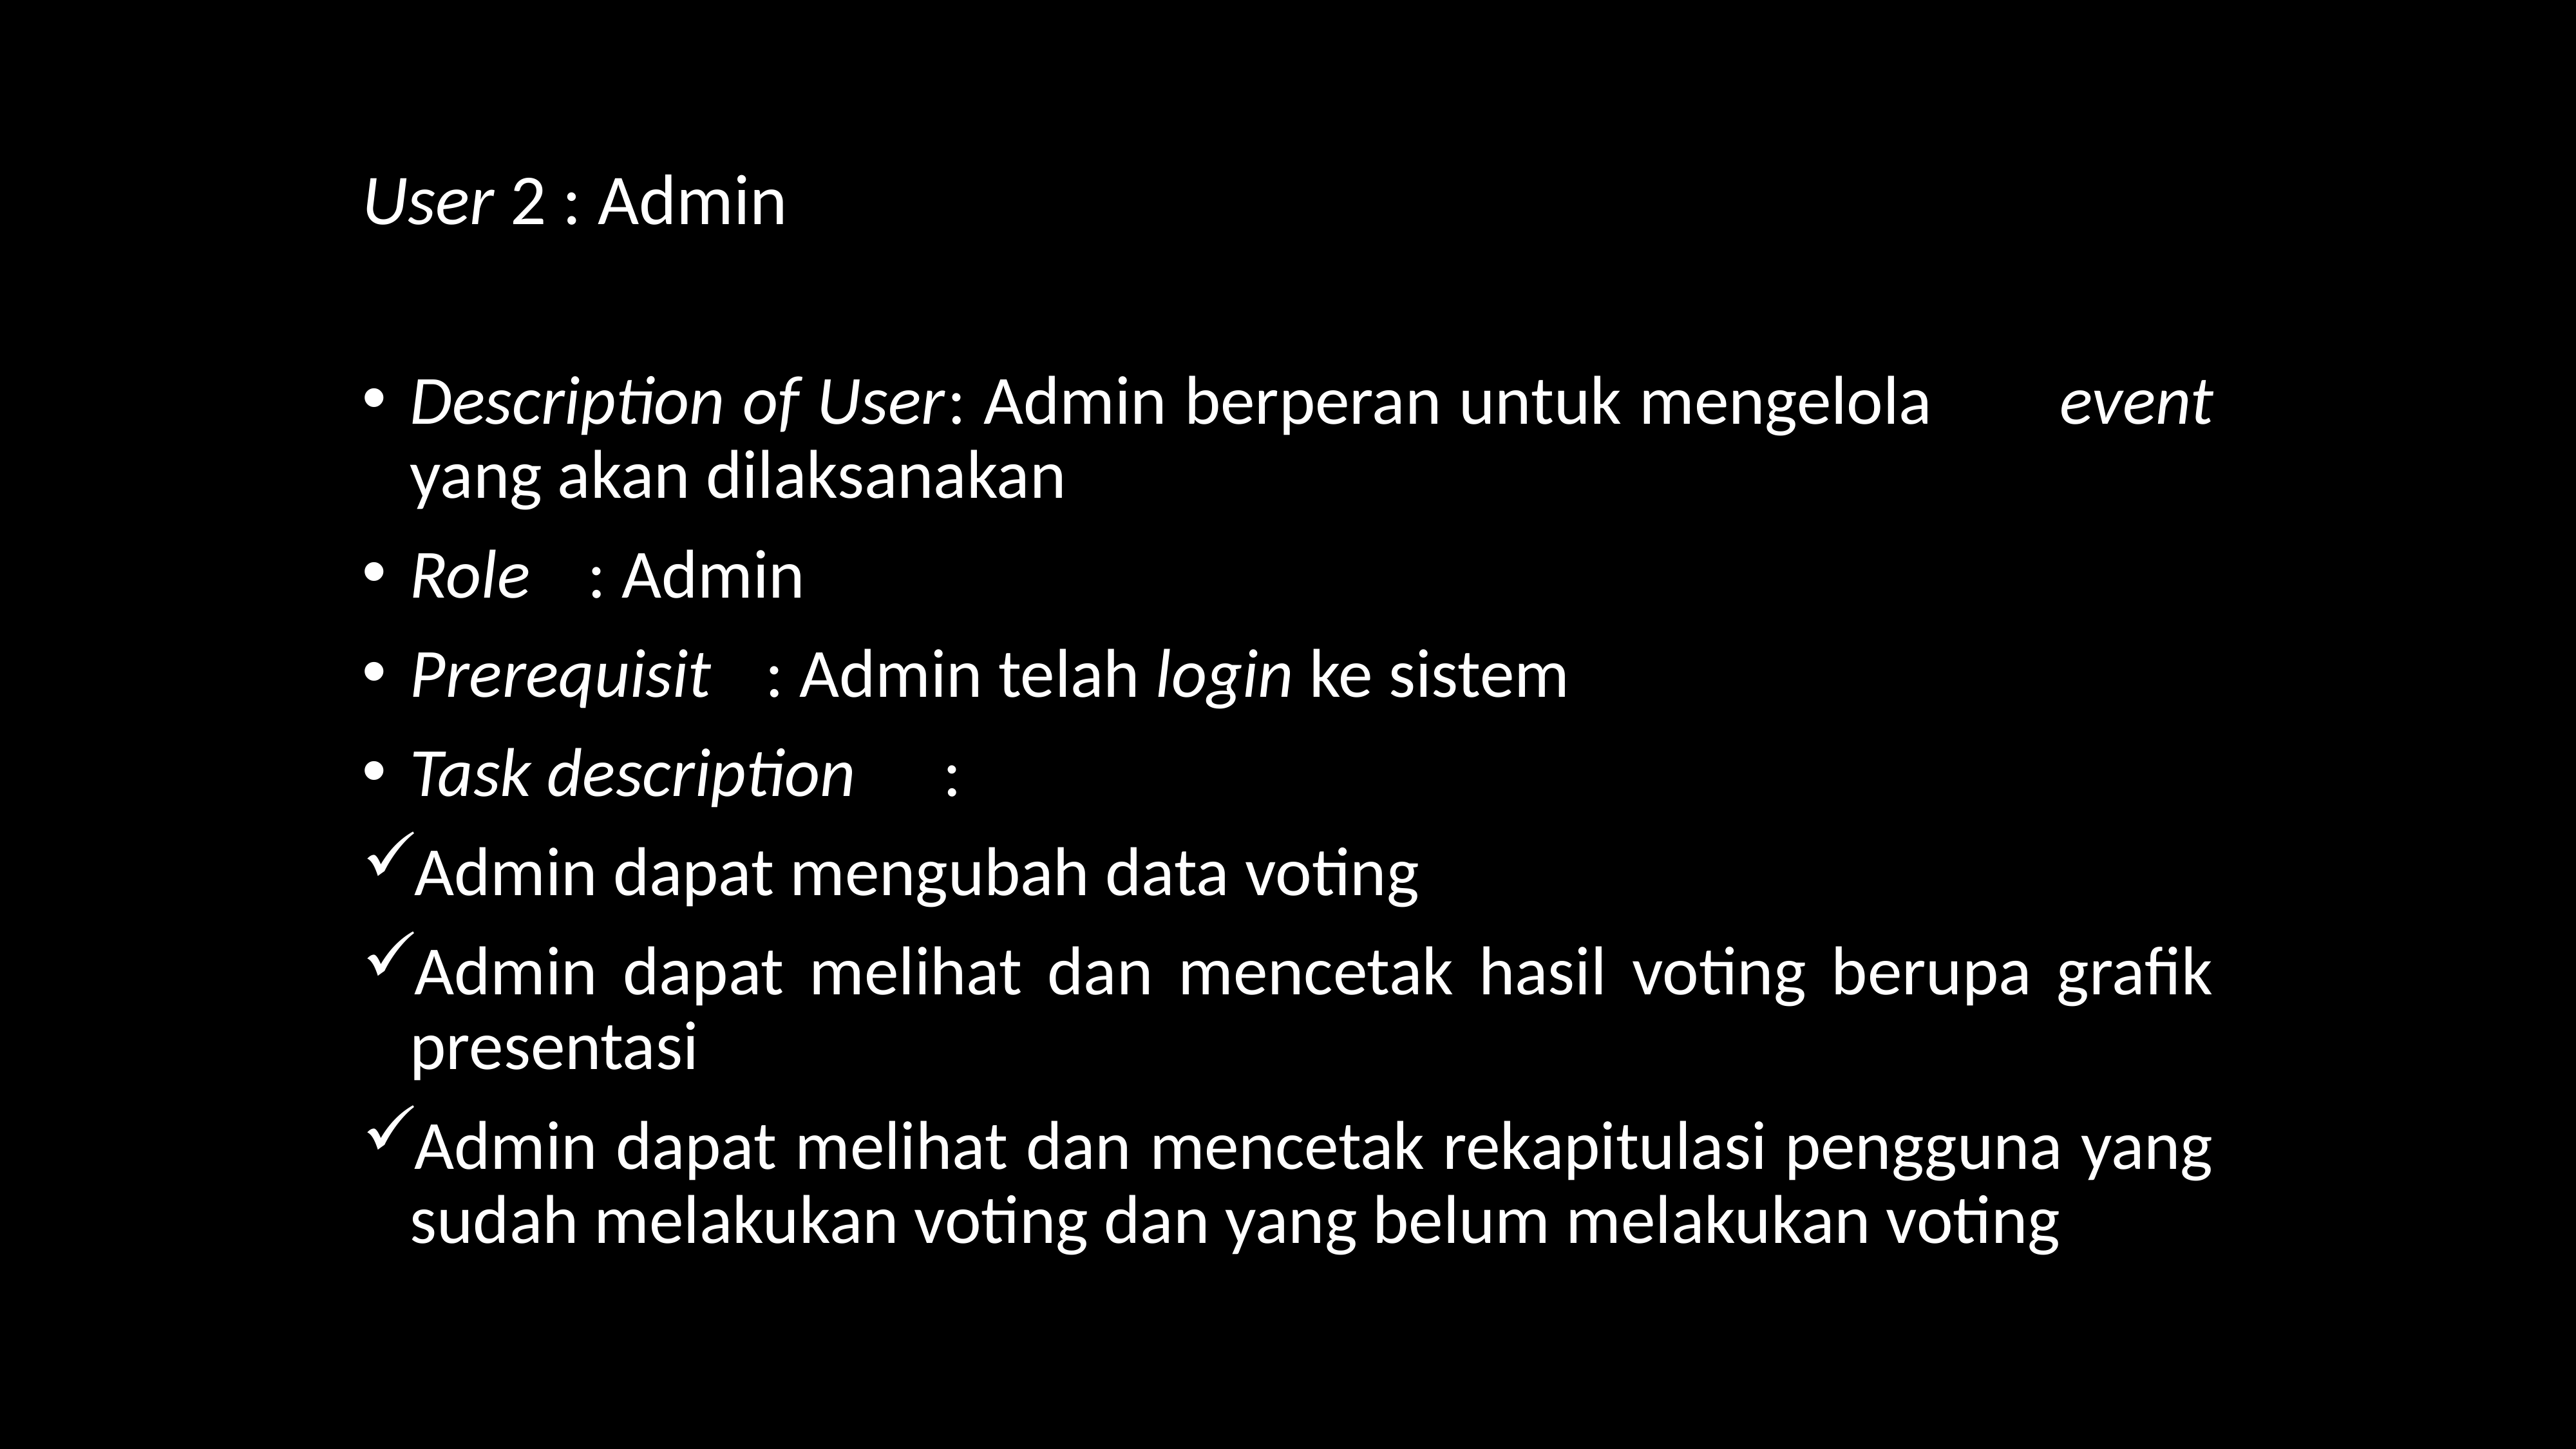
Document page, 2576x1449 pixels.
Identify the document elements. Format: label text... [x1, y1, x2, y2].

list User 2 : Admin Description of User : Admin berperan untuk mengelola event yang akan dilaksanakan Role : Admin Prerequisit : Admin telah login ke sistem Task description : Admin dapat mengubah data voting Admin dapat melihat dan mencetak hasil voting berupa grafik presentasi Admin dapat melihat dan mencetak rekapitulasi pengguna yang sudah melakukan voting dan yang belum melakukan voting [352, 158, 2224, 1318]
